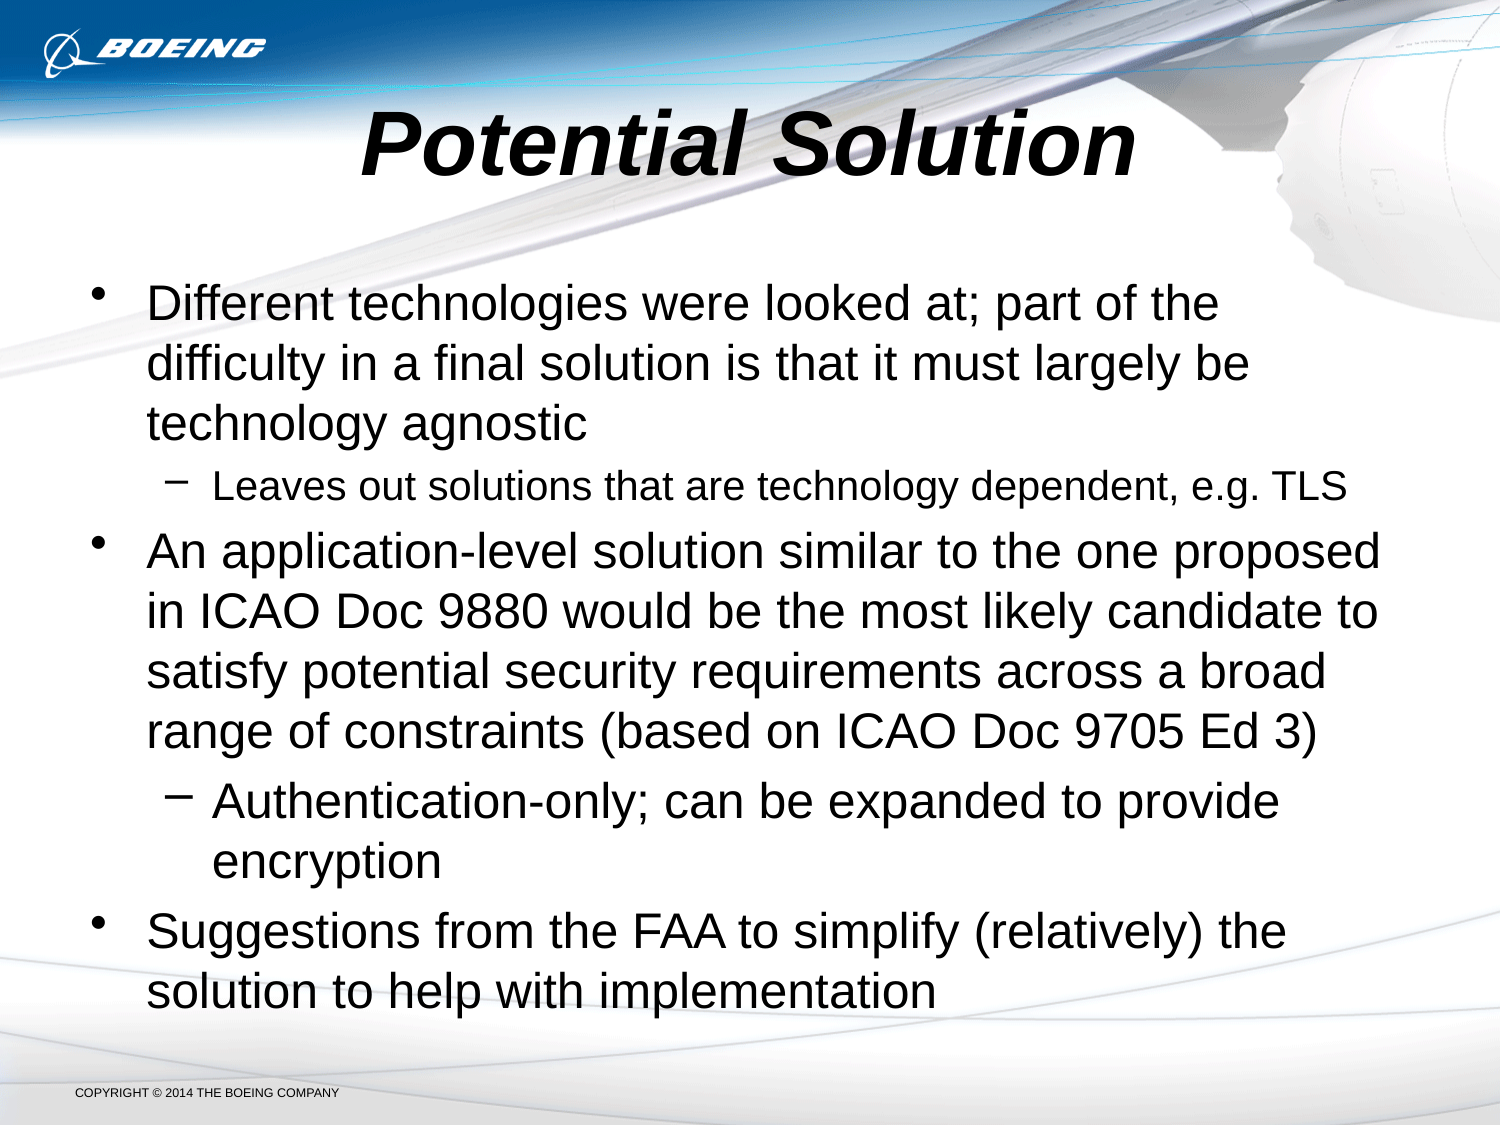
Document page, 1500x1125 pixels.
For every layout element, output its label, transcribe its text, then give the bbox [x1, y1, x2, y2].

title Potential Solution [74, 44, 1426, 233]
picture [0, 0, 1500, 1125]
list Different technologies were looked at; part of the difficulty in a final solution is that it must largely be technology agnostic Leaves out solutions that are technology dependent, e.g. TLS An application-level solution similar to the one proposed in ICAO Doc 9880 would be the most likely candidate to satisfy potential security requirements across a broad range of constraints (based on ICAO Doc 9705 Ed 3) Authentication-only; can be expanded to provide encryption Suggestions from the FAA to simplify (relatively) the solution to help with implementation [74, 262, 1426, 1006]
